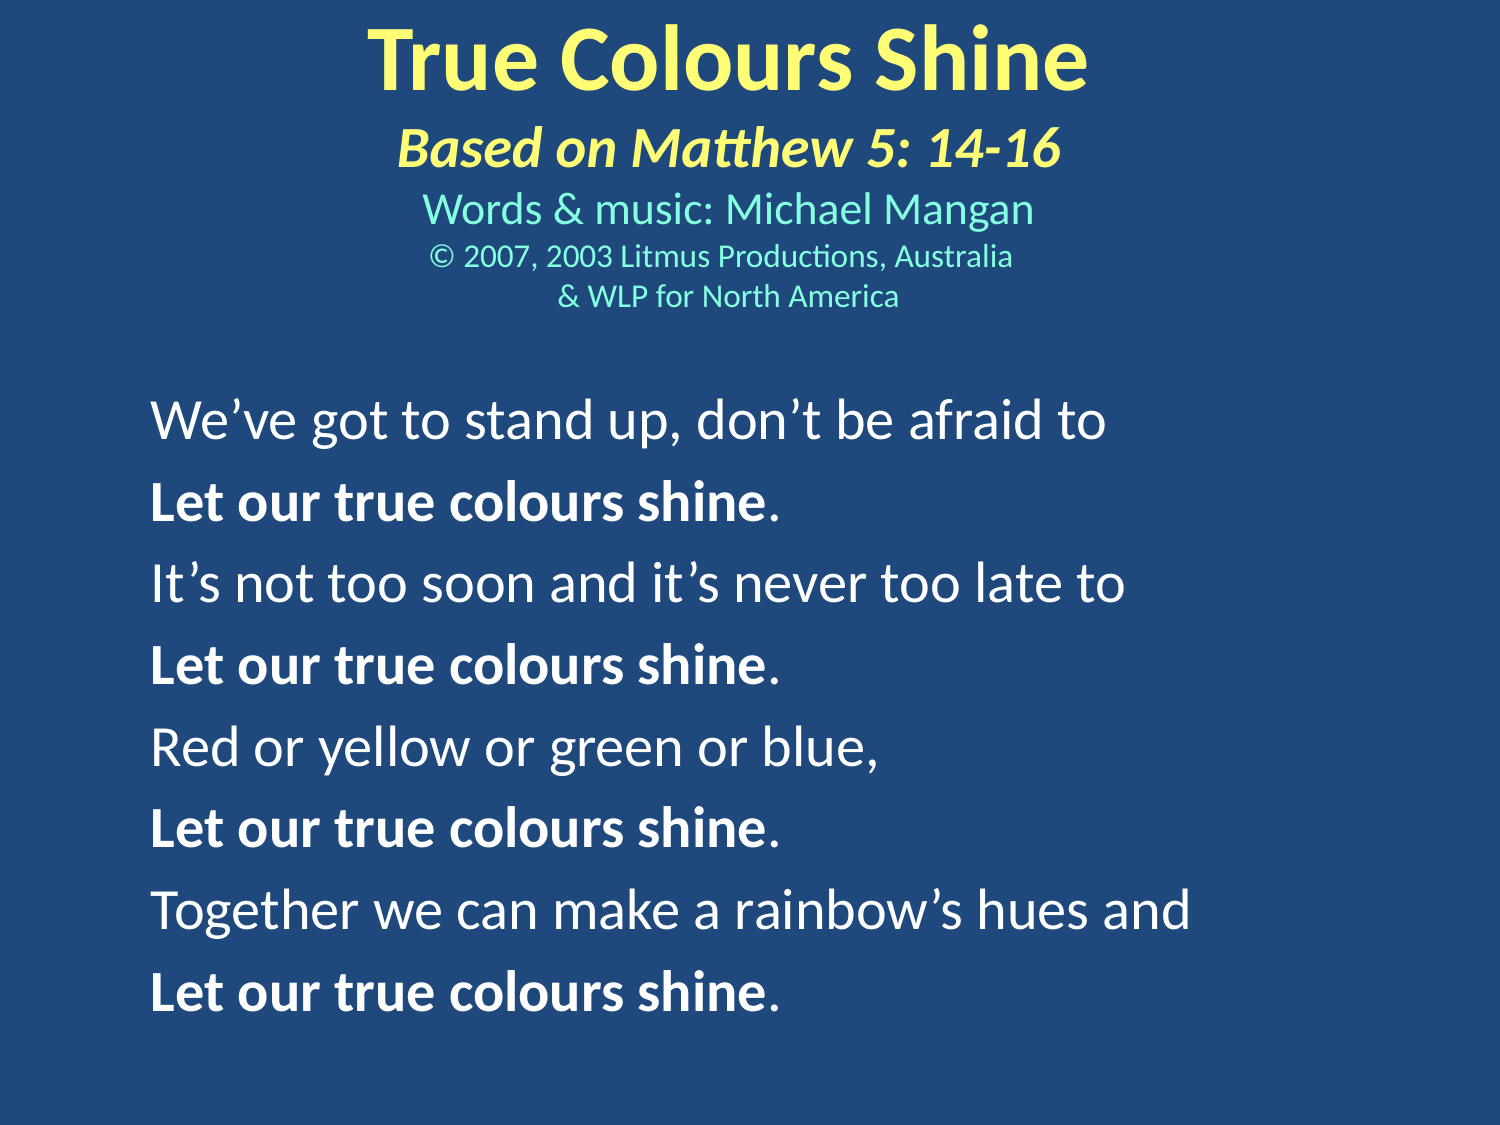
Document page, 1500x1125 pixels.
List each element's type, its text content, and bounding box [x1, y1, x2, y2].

text_box True Colours Shine Based on Matthew 5: 14-16 Words & music: Michael Mangan © 2007, 2003 Litmus Productions, Australia & WLP for North America [41, 0, 1417, 315]
list We’ve got to stand up, don’t be afraid to Let our true colours shine. It’s not too soon and it’s never too late to Let our true colours shine. Red or yellow or green or blue, Let our true colours shine. Together we can make a rainbow’s hues and Let our true colours shine. [135, 373, 1441, 1059]
